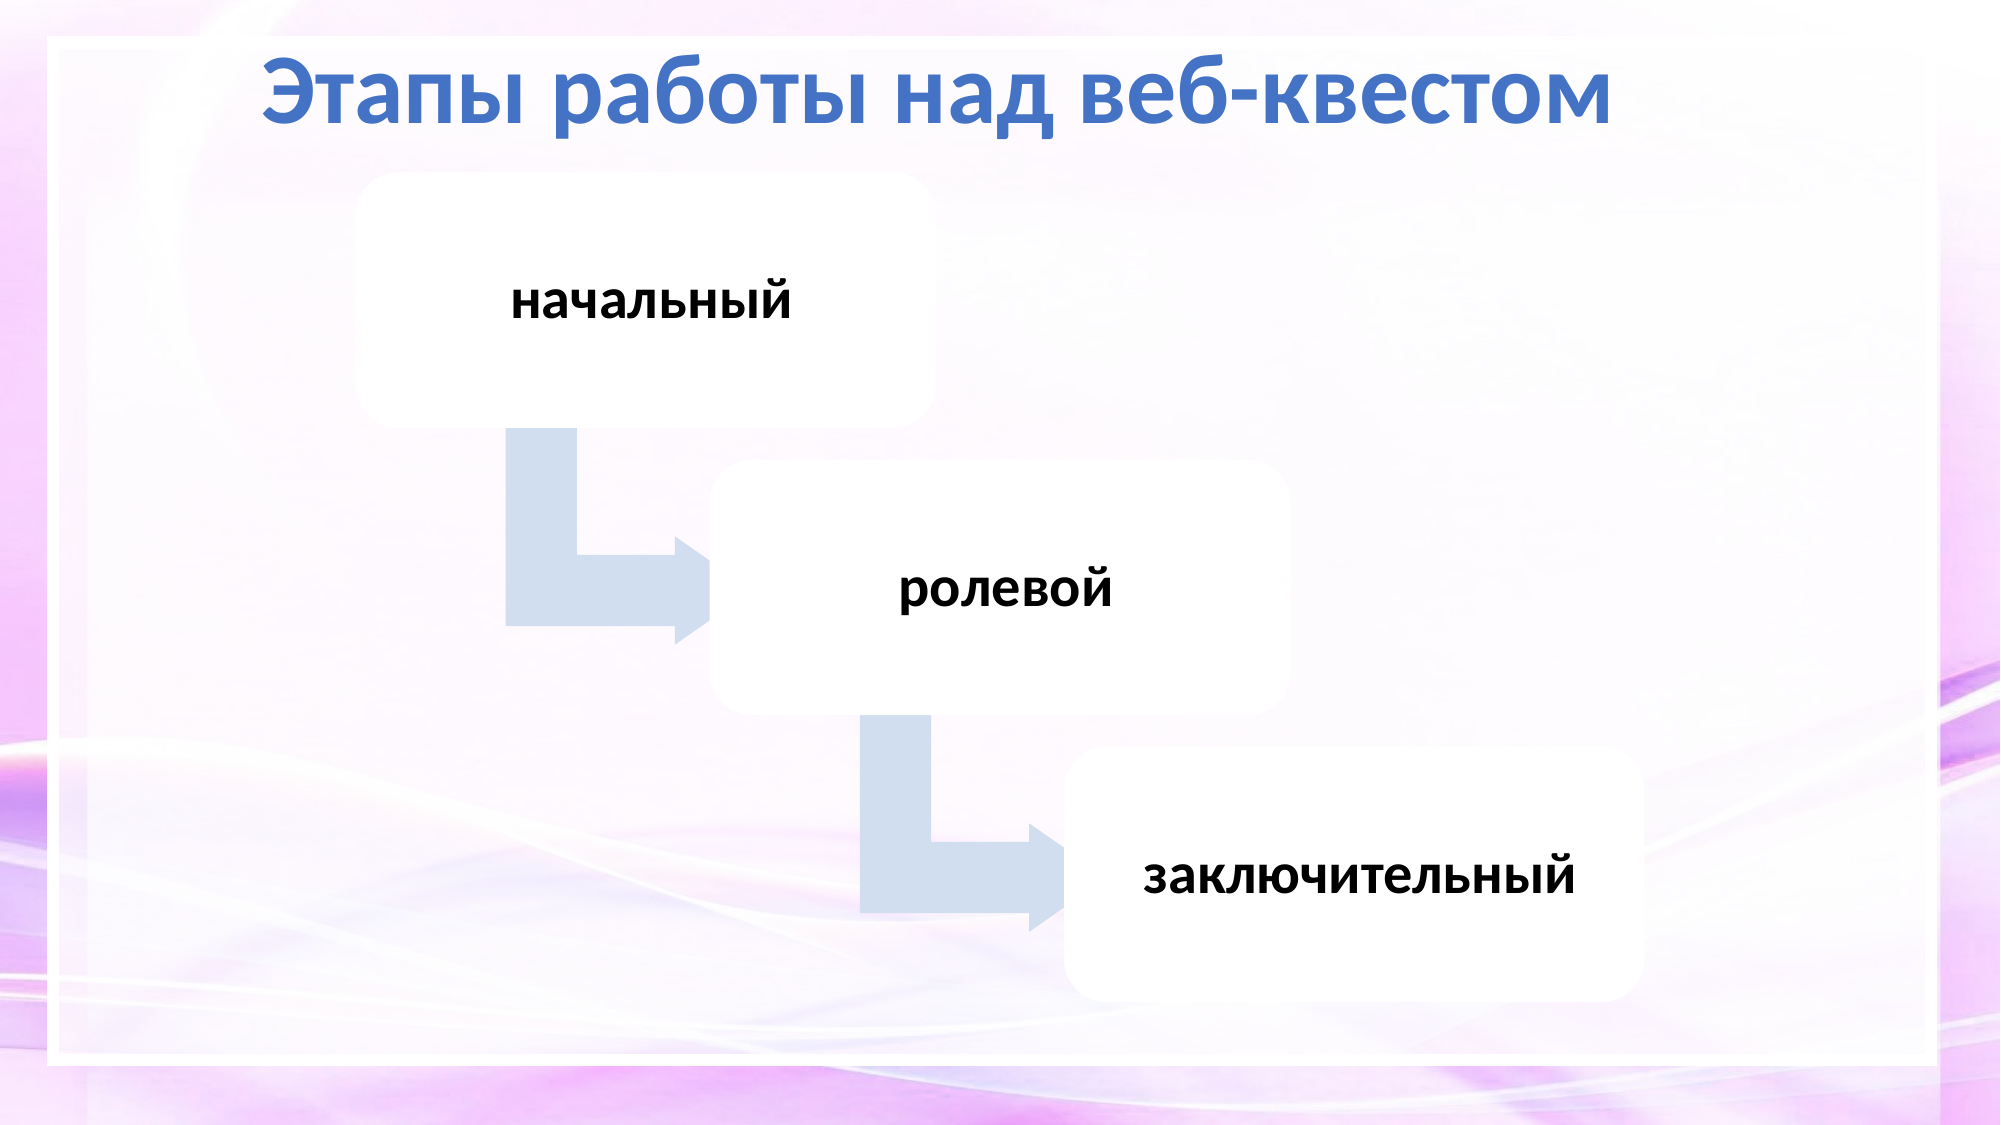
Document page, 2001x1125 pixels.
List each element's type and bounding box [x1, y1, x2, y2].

text_box [0, 0, 2000, 1125]
text_box [333, 167, 1667, 1007]
